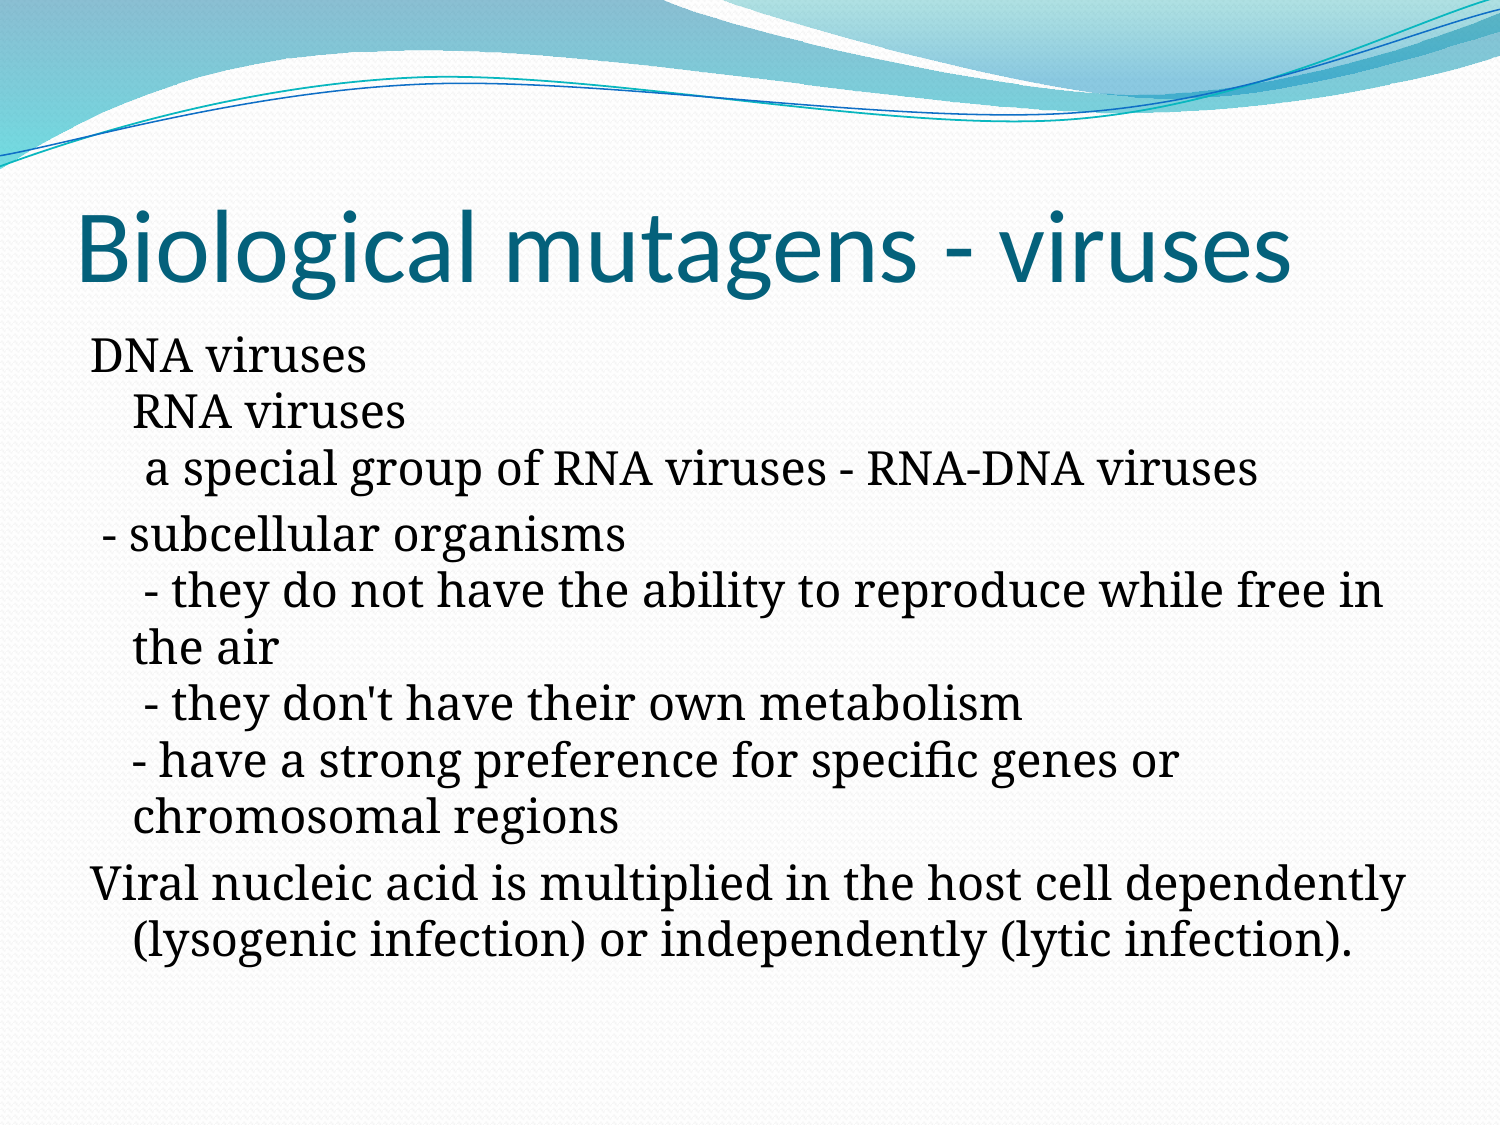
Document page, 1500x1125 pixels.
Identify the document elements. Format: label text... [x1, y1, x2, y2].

list DNA viruses RNA viruses a special group of RNA viruses - RNA-DNA viruses - subcellular organisms - they do not have the ability to reproduce while free in the air - they don't have their own metabolism - have a strong preference for specific genes or chromosomal regions Viral nucleic acid is multiplied in the host cell dependently (lysogenic infection) or independently (lytic infection). [75, 317, 1425, 1038]
title Biological mutagens - viruses [75, 115, 1425, 303]
